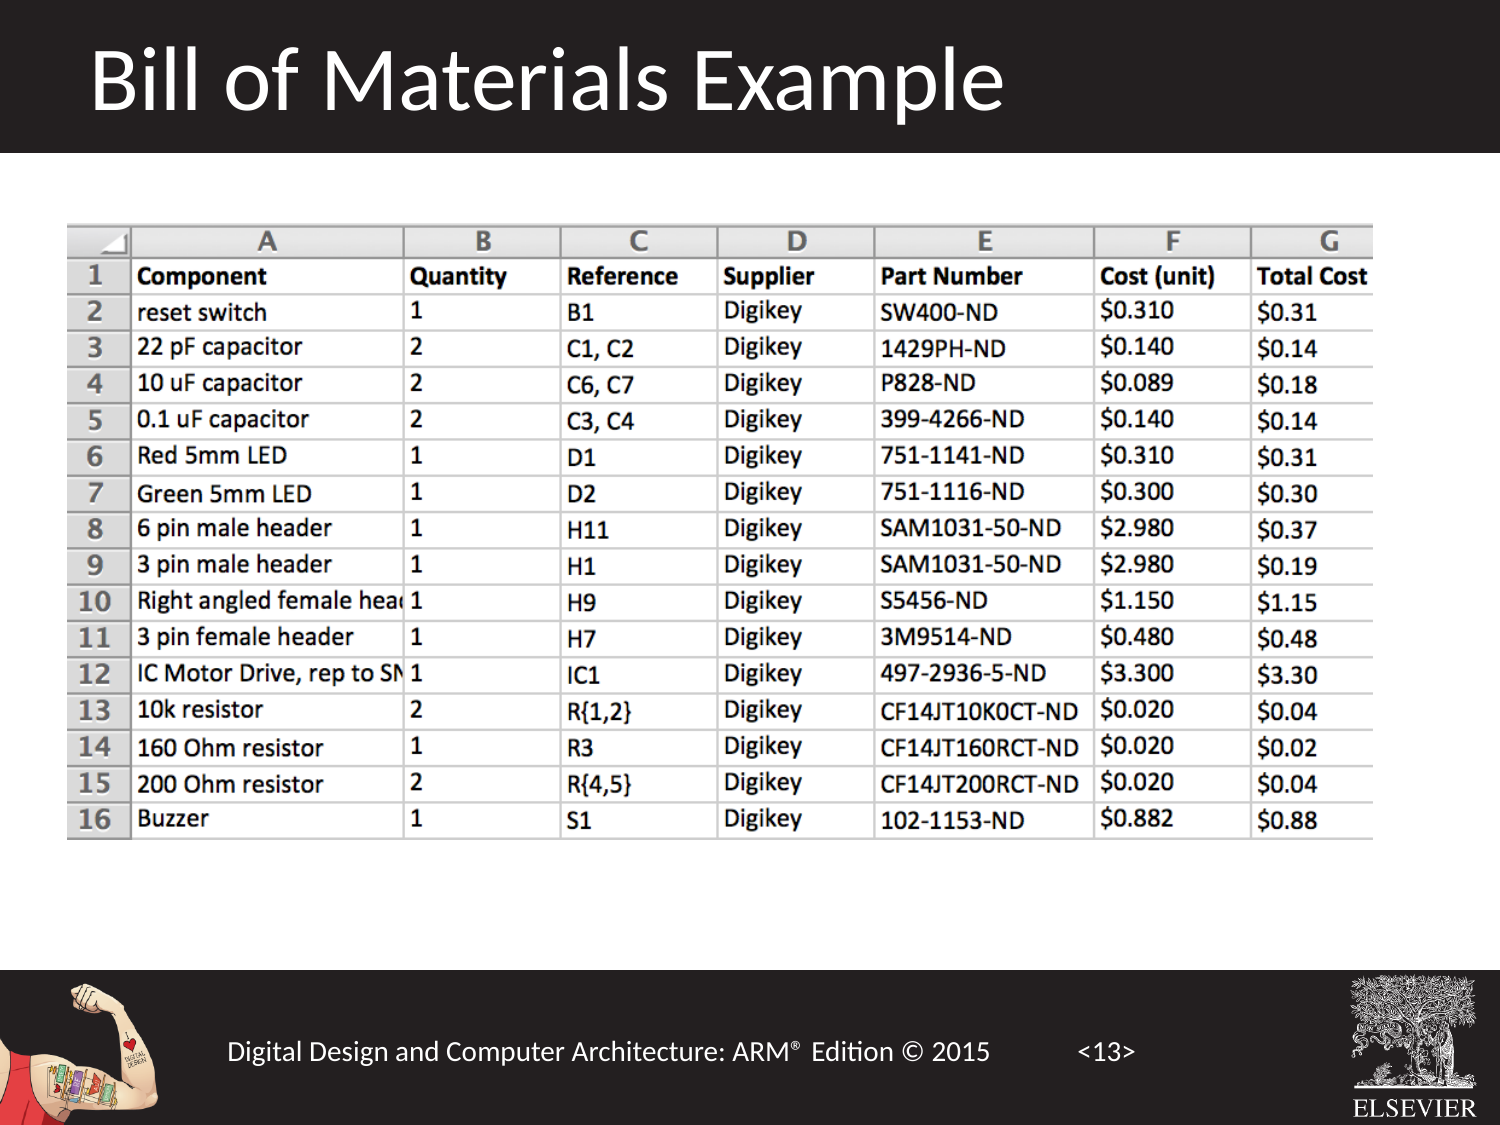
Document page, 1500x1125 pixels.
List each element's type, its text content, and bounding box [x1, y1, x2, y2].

picture [0, 979, 163, 1125]
picture [1350, 974, 1477, 1117]
text_box Bill of Materials Example [75, 11, 1375, 136]
picture [67, 223, 1373, 840]
